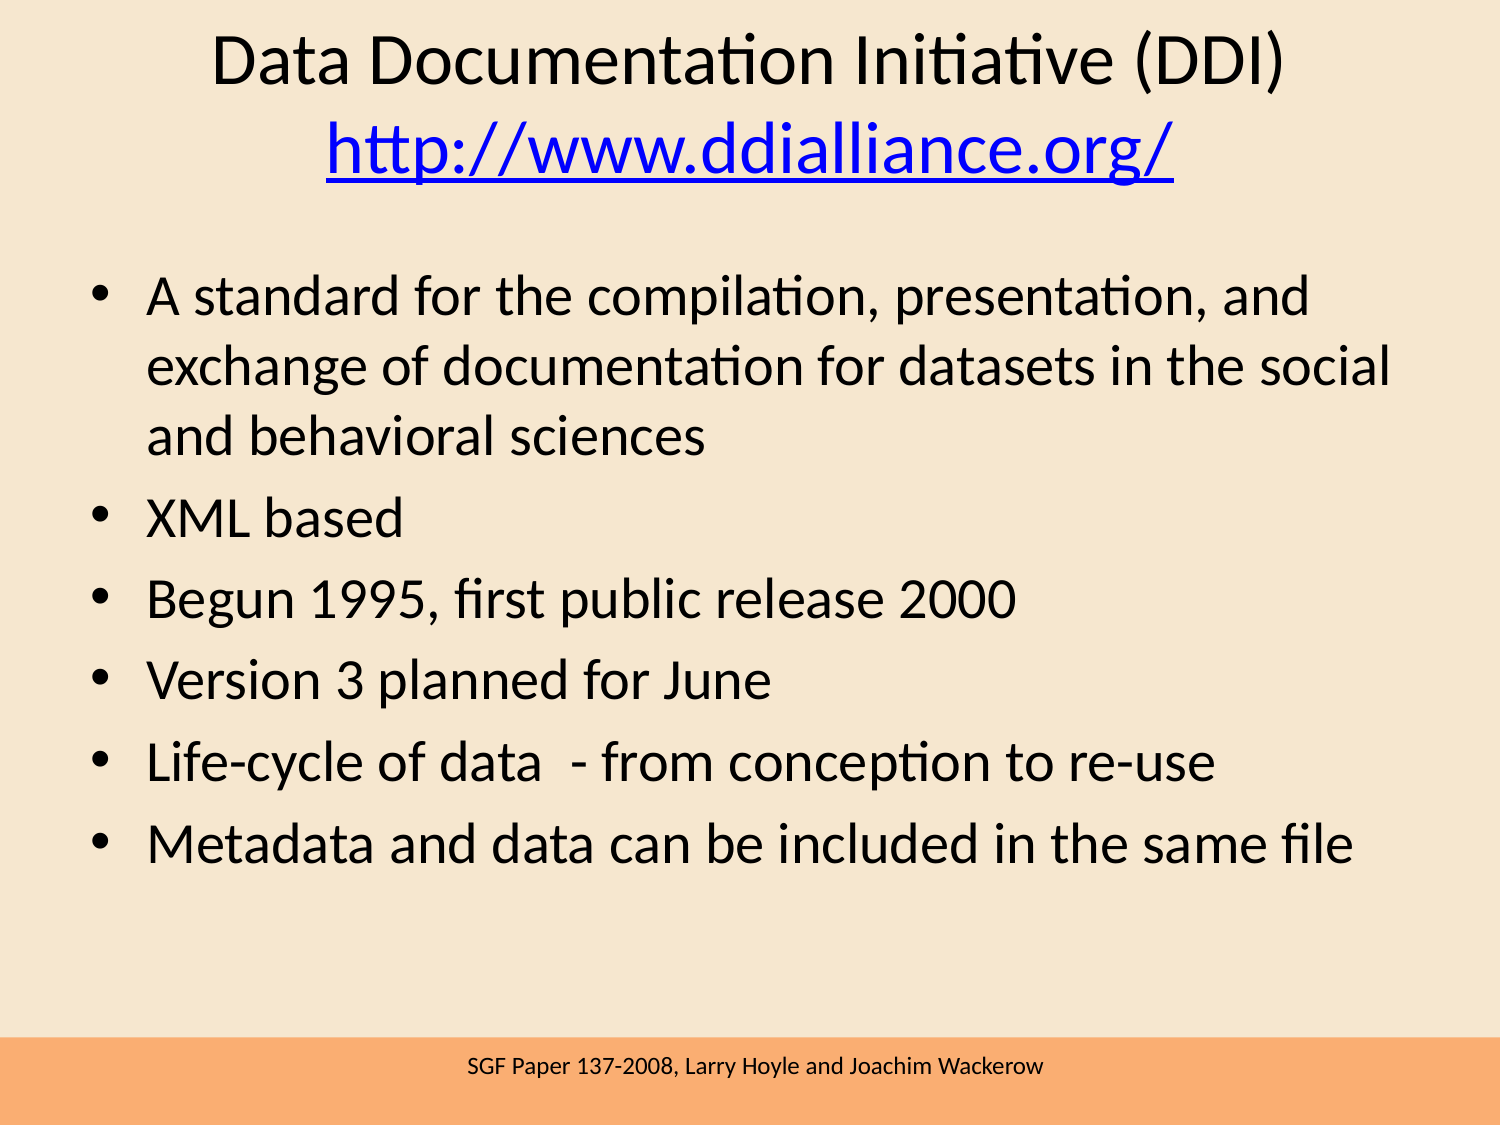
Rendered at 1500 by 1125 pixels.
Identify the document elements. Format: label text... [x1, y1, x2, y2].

footer SGF Paper 137-2008, Larry Hoyle and Joachim Wackerow [399, 1042, 1113, 1103]
title Data Documentation Initiative (DDI) http://www.ddialliance.org/ [75, 0, 1425, 249]
list A standard for the compilation, presentation, and exchange of documentation for datasets in the social and behavioral sciences XML based Begun 1995, first public release 2000 Version 3 planned for June Life-cycle of data - from conception to re-use Metadata and data can be included in the same file [75, 249, 1425, 1005]
